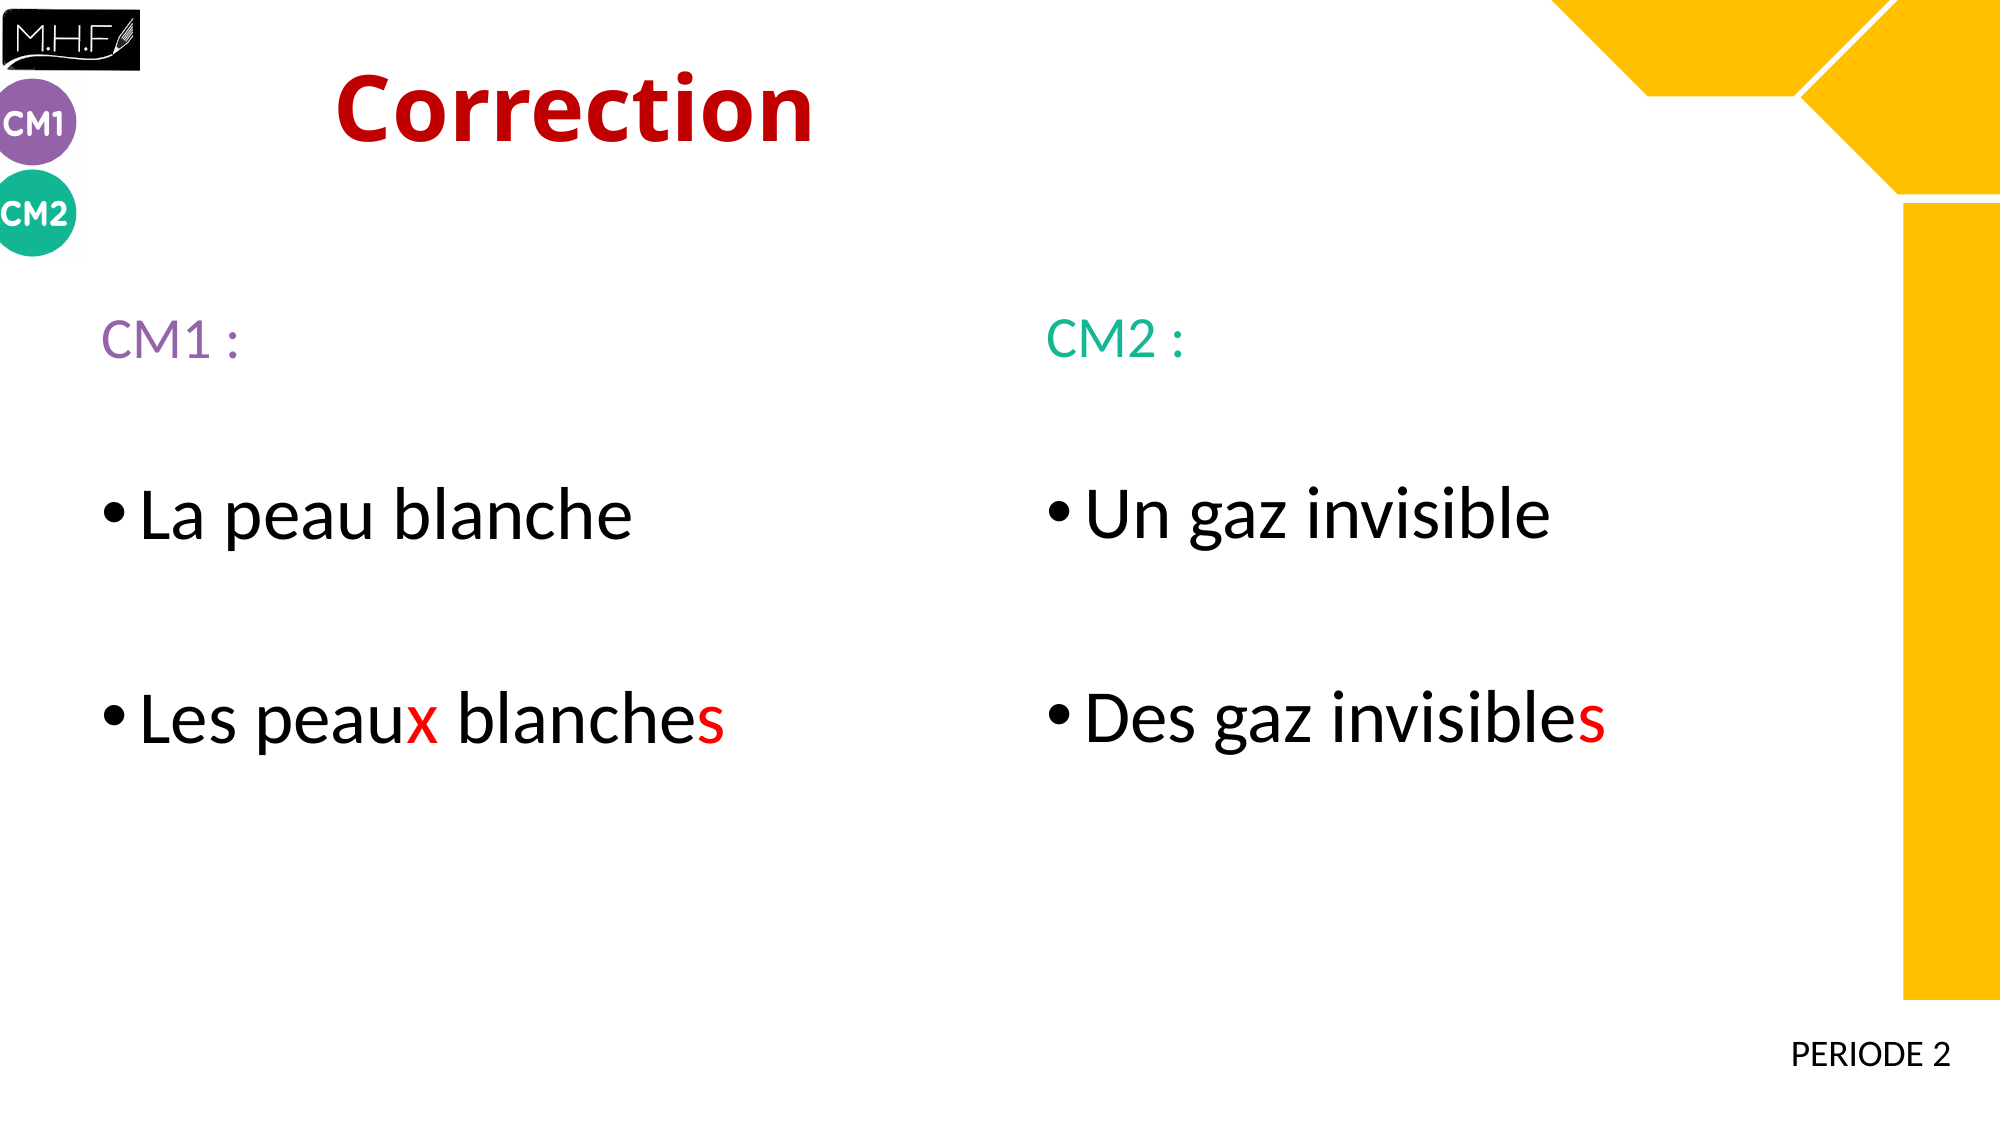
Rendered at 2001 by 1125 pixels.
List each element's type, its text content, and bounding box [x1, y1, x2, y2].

text_box CM2 : Un gaz invisible Des gaz invisibles [1031, 299, 1853, 1014]
text_box CM1 : La peau blanche Les peaux blanches [86, 300, 897, 1015]
text_box PERIODE 2 [1362, 1021, 1967, 1125]
picture [0, 7, 140, 259]
text_box [1902, 202, 2000, 1001]
text_box [1799, 0, 2000, 196]
text_box [1549, 0, 1892, 98]
title Correction [318, 3, 1865, 221]
